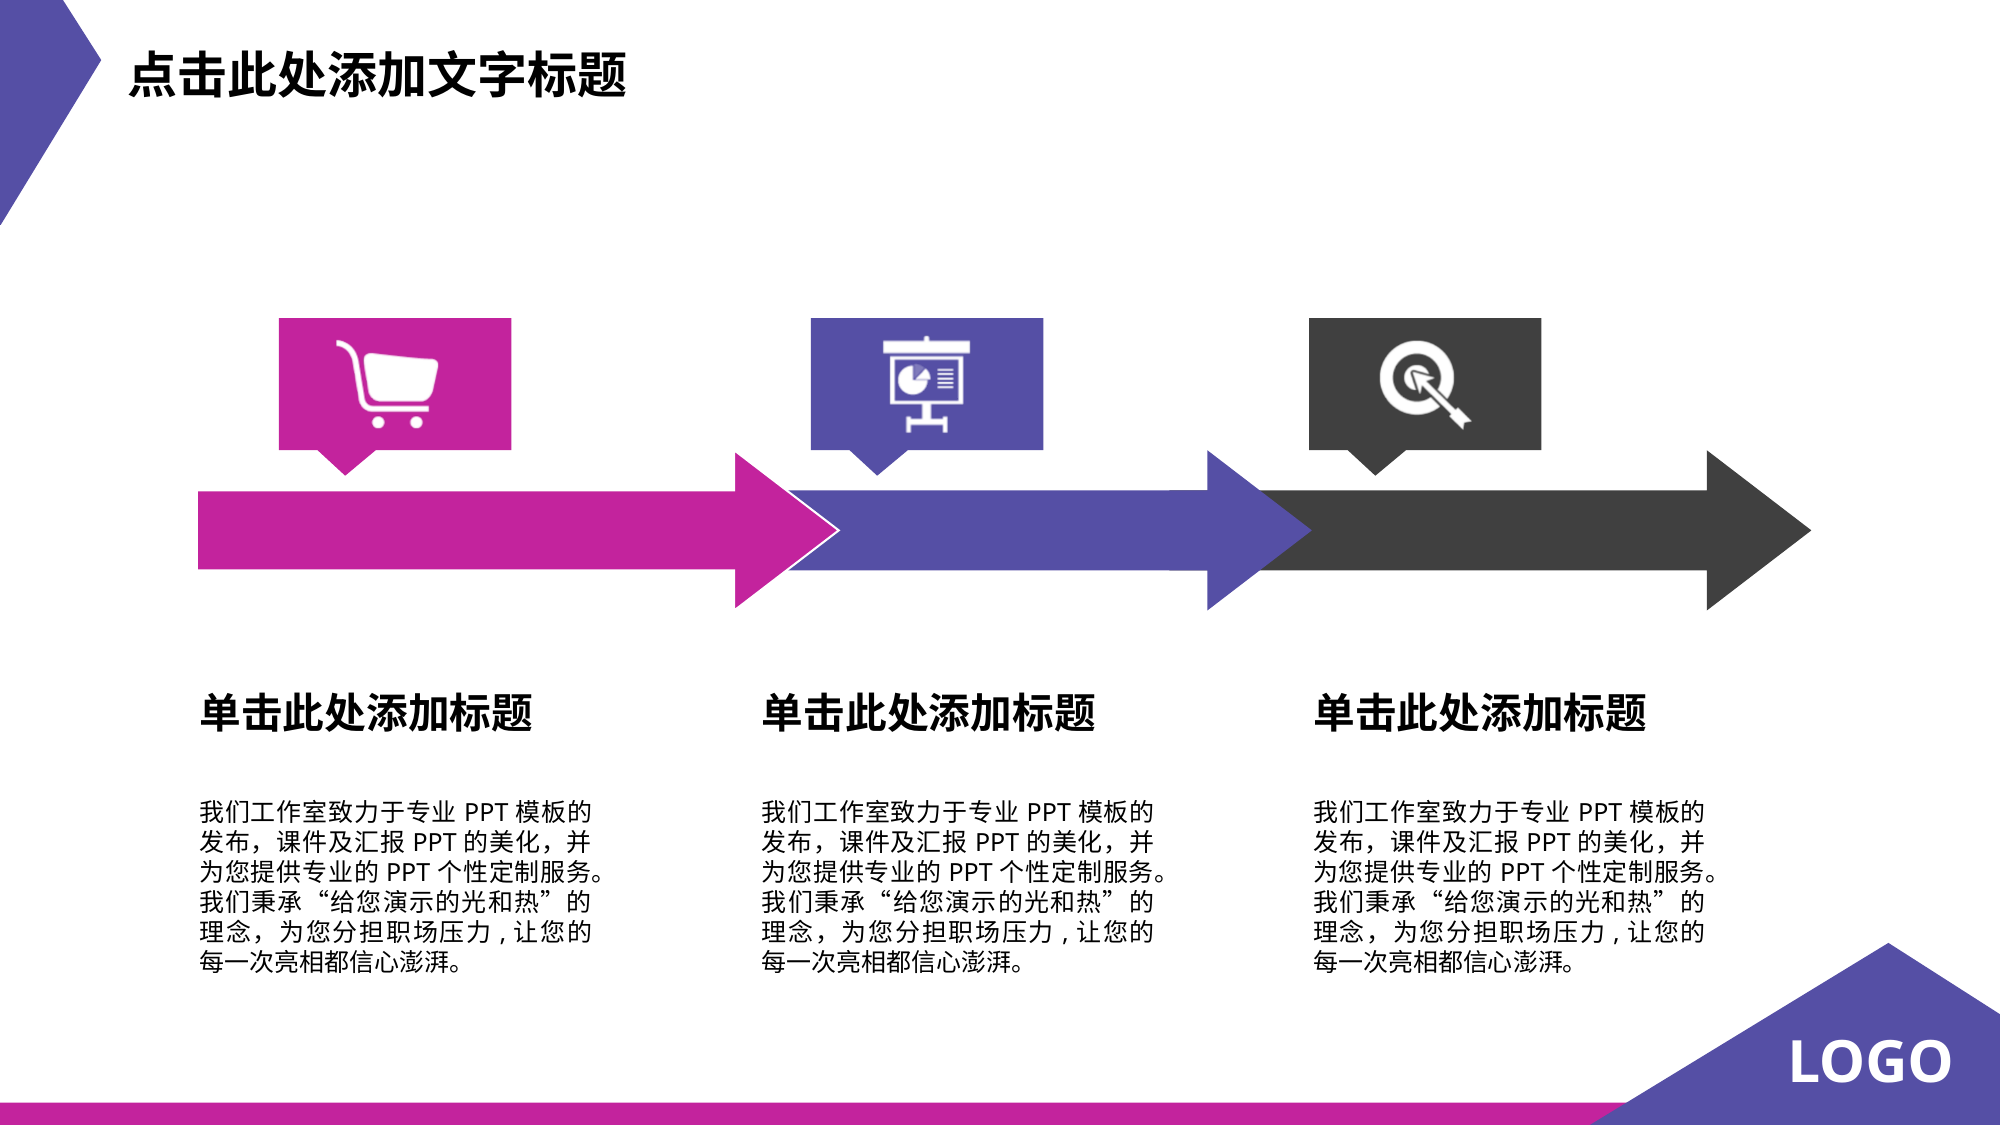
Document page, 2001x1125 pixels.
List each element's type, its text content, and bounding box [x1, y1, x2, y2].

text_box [278, 318, 512, 451]
text_box 单击此处添加标题 我们工作室致力于专业PPT模板的发布，课件及汇报PPT的美化，并为您提供专业的PPT个性定制服务。我们秉承“给您演示的光和热”的理念，为您分担职场压力,让您的每一次亮相都信心澎湃。 [1298, 679, 1721, 984]
text_box [788, 448, 1314, 613]
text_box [0, 76, 160, 160]
text_box [1261, 448, 1814, 613]
text_box 单击此处添加标题 我们工作室致力于专业PPT模板的发布，课件及汇报PPT的美化，并为您提供专业的PPT个性定制服务。我们秉承“给您演示的光和热”的理念，为您分担职场压力,让您的每一次亮相都信心澎湃。 [747, 679, 1170, 984]
text_box [195, 448, 841, 613]
text_box [0, 1102, 1562, 1125]
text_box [1562, 975, 2000, 1125]
text_box 点击此处添加文字标题 [112, 36, 670, 112]
text_box 单击此处添加标题 我们工作室致力于专业PPT模板的发布，课件及汇报PPT的美化，并为您提供专业的PPT个性定制服务。我们秉承“给您演示的光和热”的理念，为您分担职场压力,让您的每一次亮相都信心澎湃。 [184, 679, 607, 984]
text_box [1309, 318, 1542, 451]
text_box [810, 312, 1044, 456]
